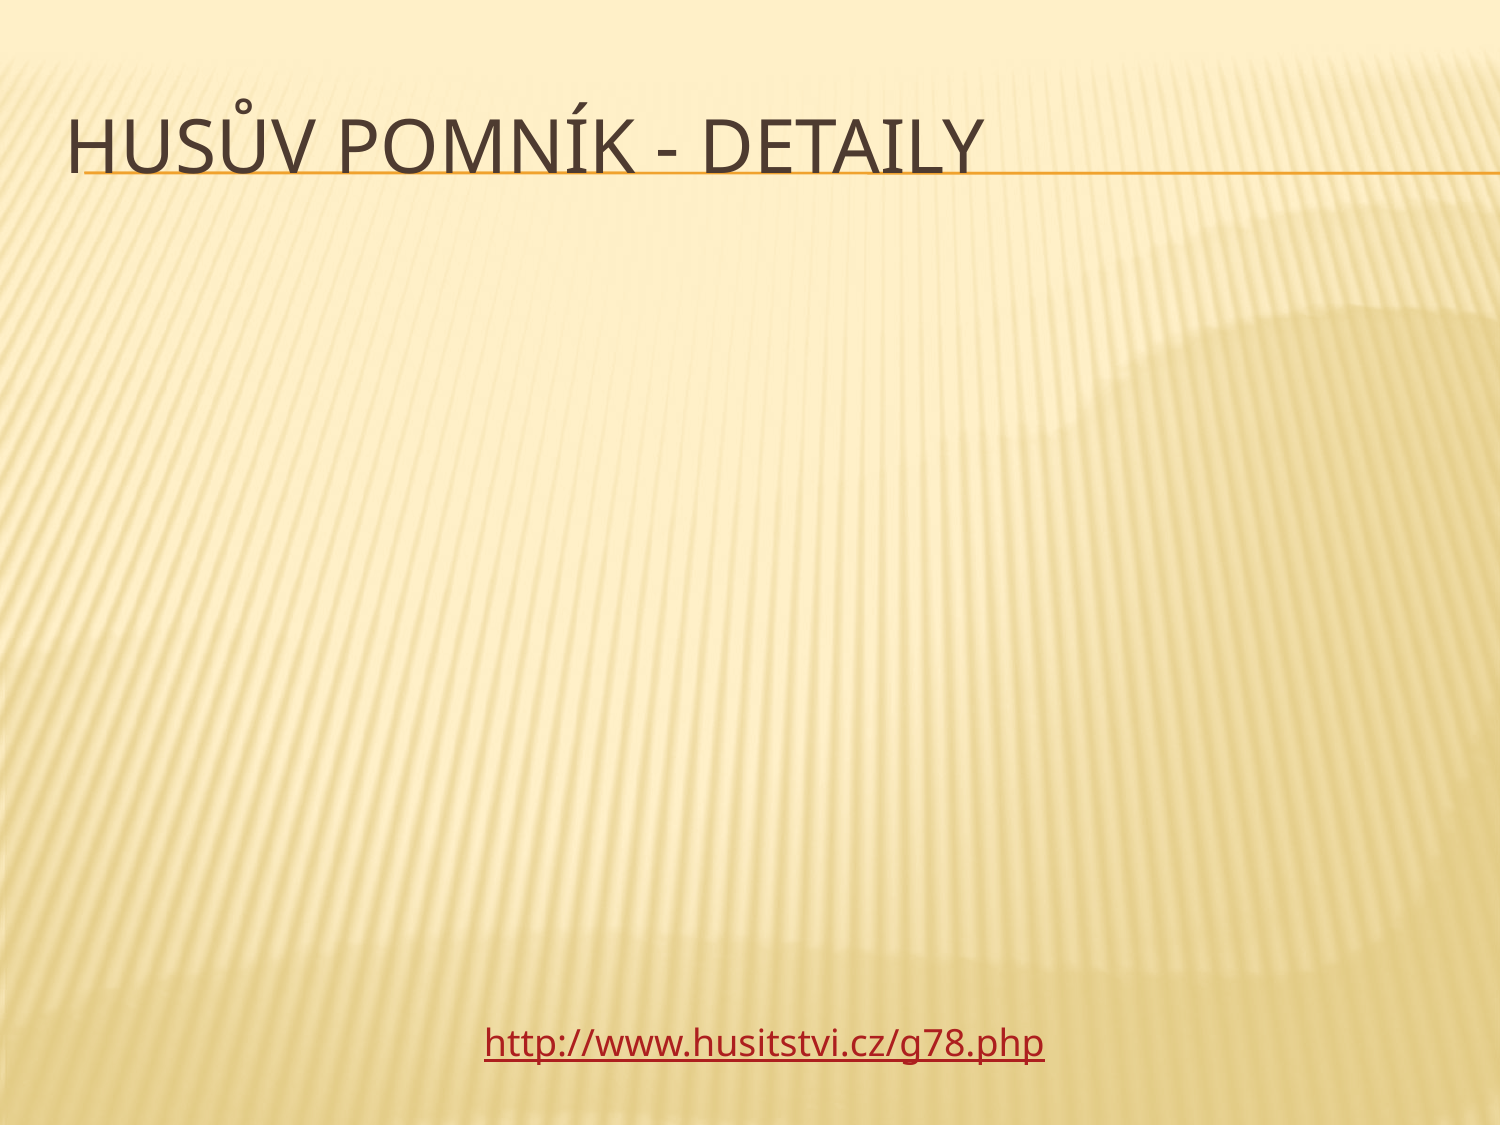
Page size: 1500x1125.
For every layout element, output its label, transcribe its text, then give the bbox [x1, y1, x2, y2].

text_box http://www.husitstvi.cz/g78.php [469, 1011, 1060, 1123]
title Husův pomník - detaily [50, 75, 1475, 213]
